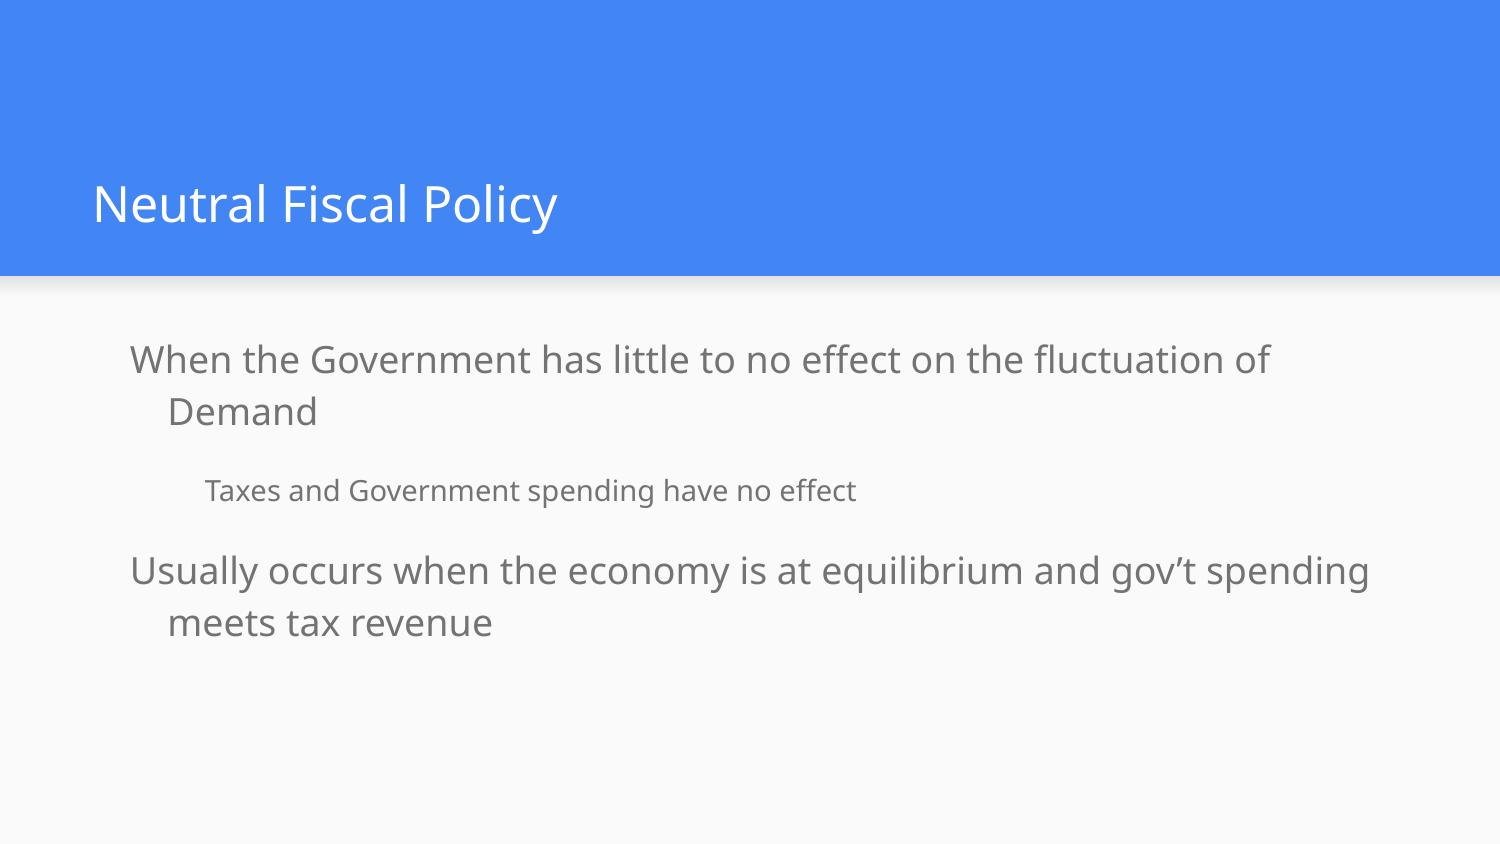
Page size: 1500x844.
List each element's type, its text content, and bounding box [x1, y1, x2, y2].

title Neutral Fiscal Policy [77, 121, 1427, 248]
list When the Government has little to no effect on the fluctuation of Demand Taxes and Government spending have no effect Usually occurs when the economy is at equilibrium and gov’t spending meets tax revenue [77, 314, 1427, 760]
